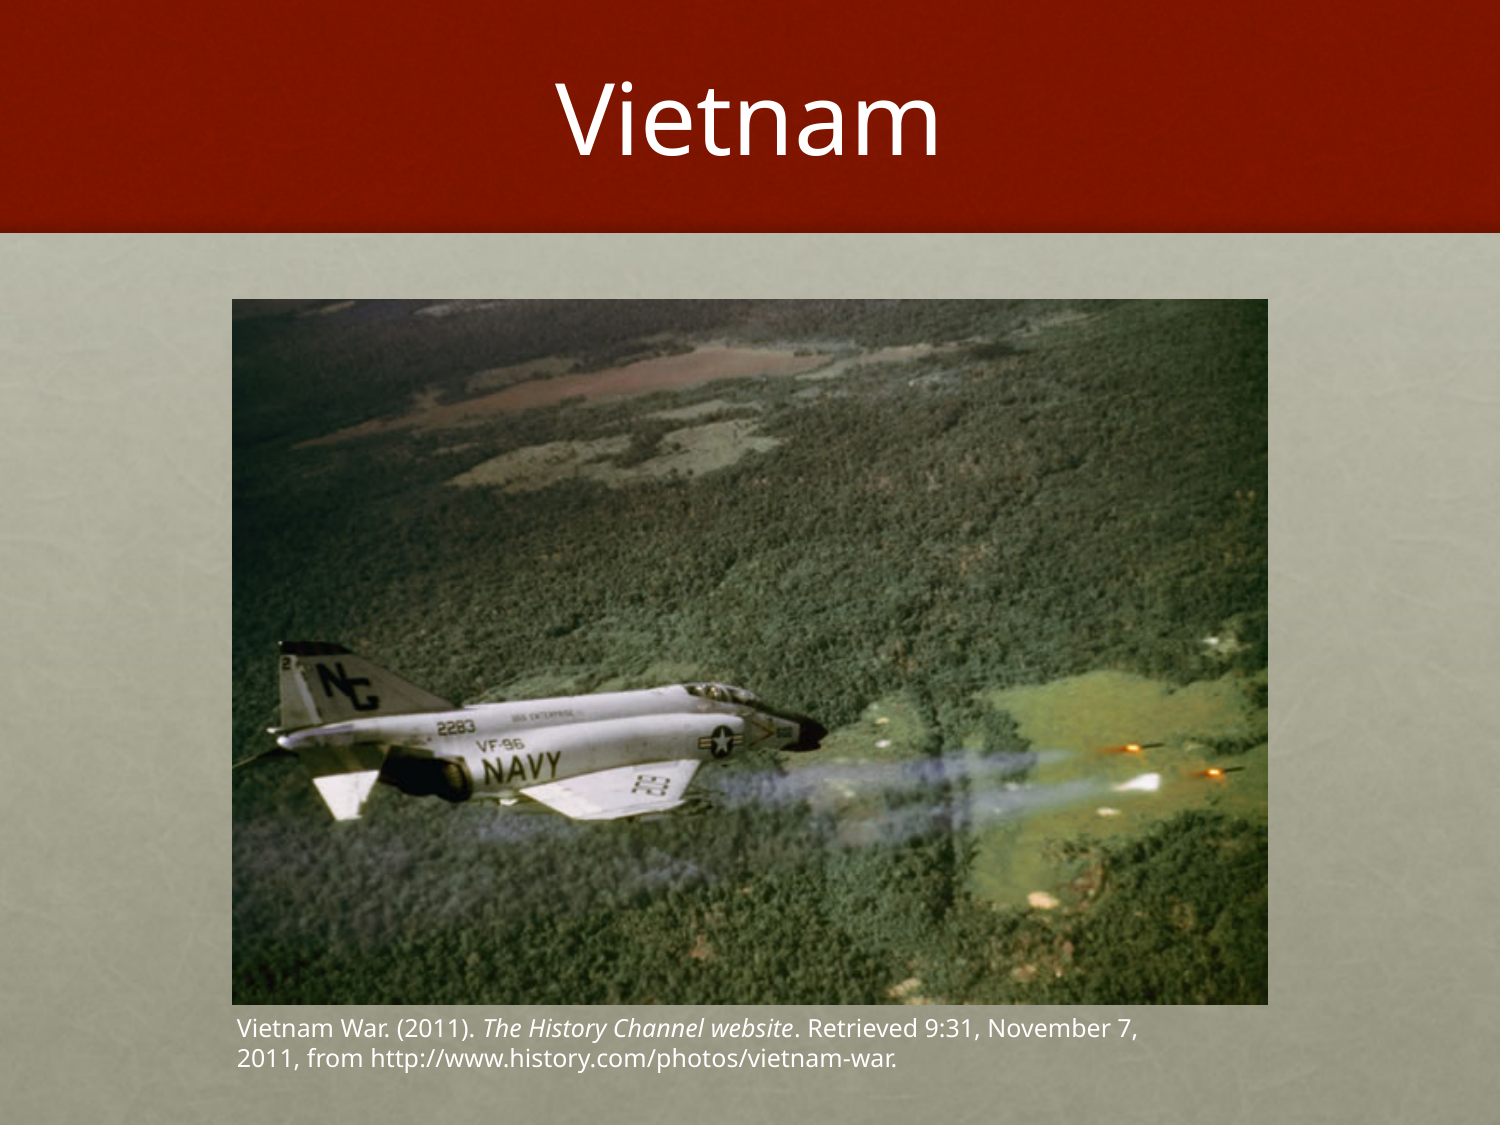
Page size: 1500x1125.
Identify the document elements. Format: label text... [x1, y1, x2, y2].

text_box Vietnam War. (2011). The History Channel website. Retrieved 9:31, November 7, 2011, from http://www.history.com/photos/vietnam-war. [222, 1042, 1164, 1080]
picture [0, 214, 1500, 1125]
title Vietnam [127, 10, 1372, 221]
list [127, 299, 1373, 1006]
